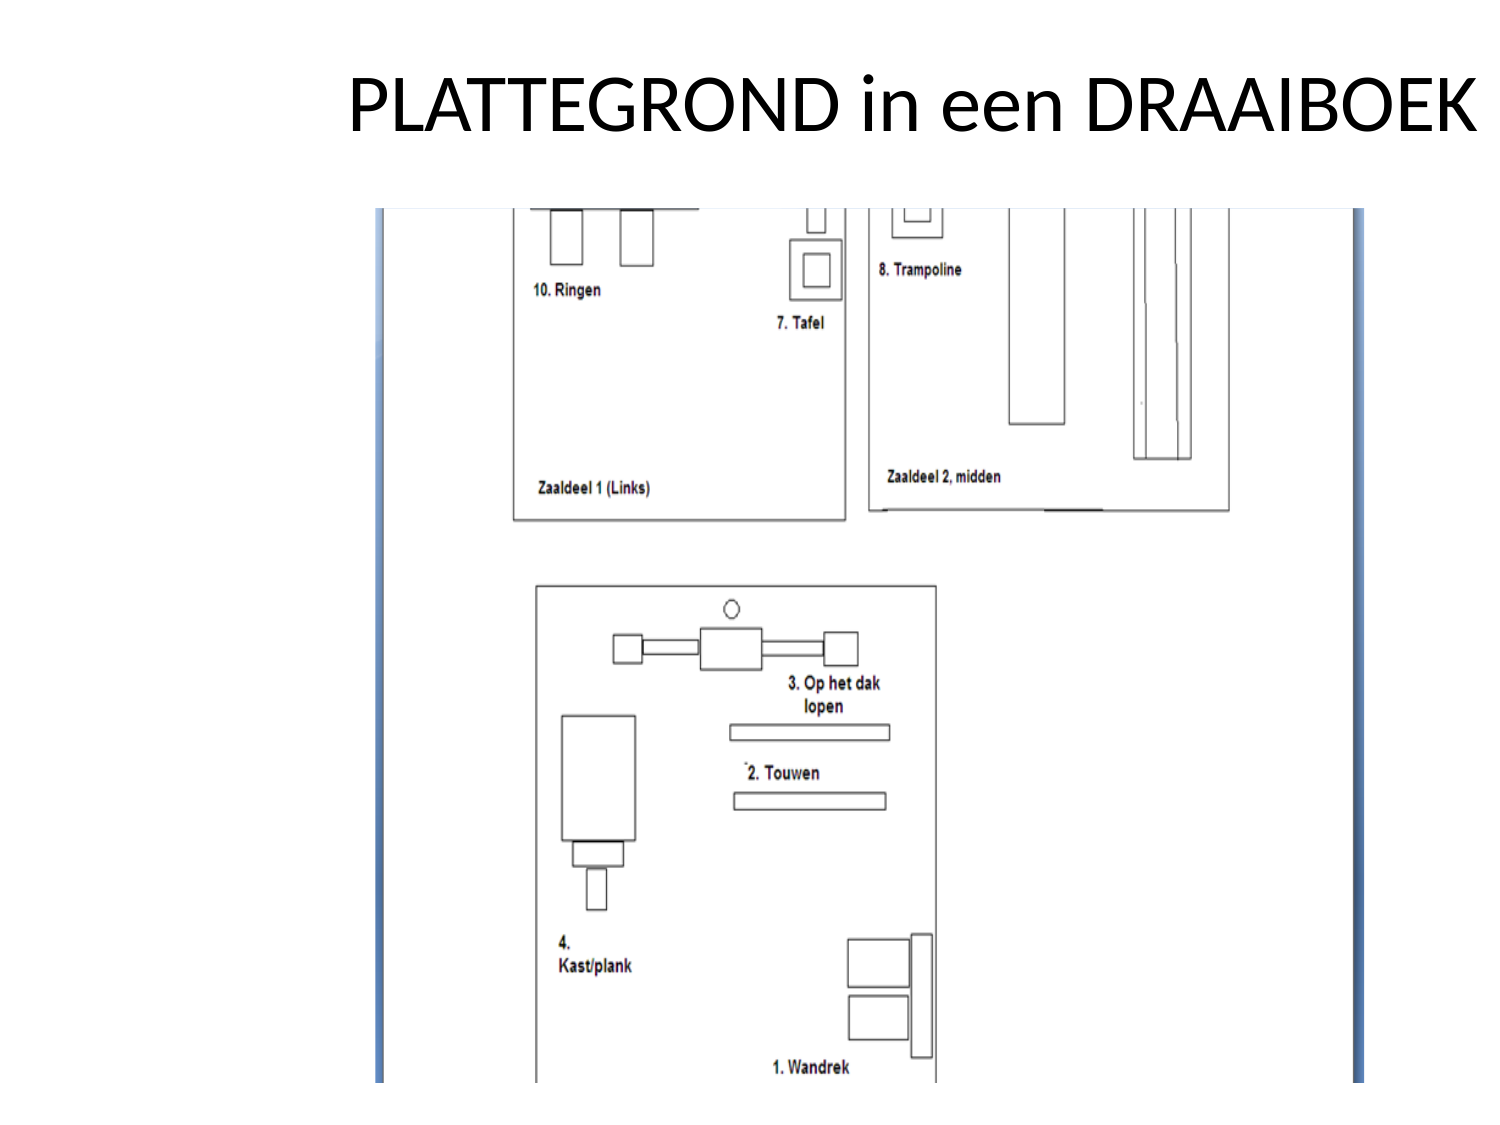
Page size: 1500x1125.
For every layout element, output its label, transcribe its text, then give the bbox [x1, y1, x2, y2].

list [375, 207, 1365, 1083]
title PLATTEGROND in een DRAAIBOEK [327, 0, 1500, 197]
